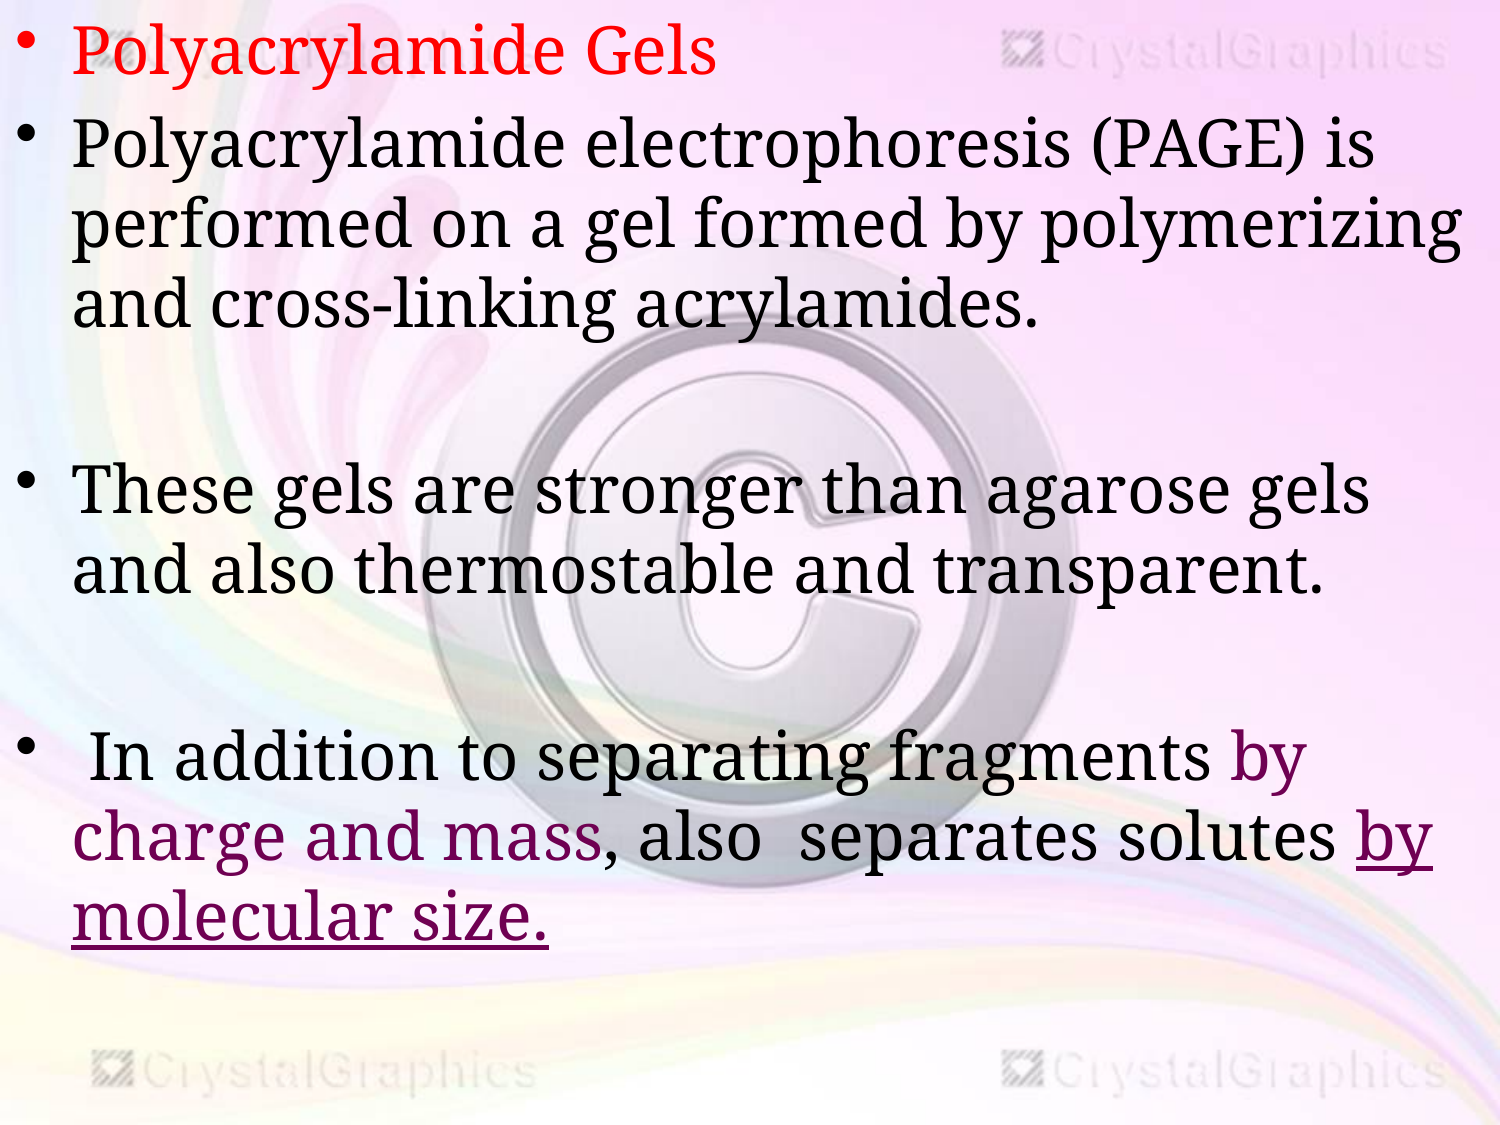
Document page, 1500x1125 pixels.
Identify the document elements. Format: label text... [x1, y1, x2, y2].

list Polyacrylamide Gels Polyacrylamide electrophoresis (PAGE) is performed on a gel formed by polymerizing and cross-linking acrylamides. These gels are stronger than agarose gels and also thermostable and transparent. In addition to separating fragments by charge and mass, also separates solutes by molecular size. [0, 0, 1500, 1125]
